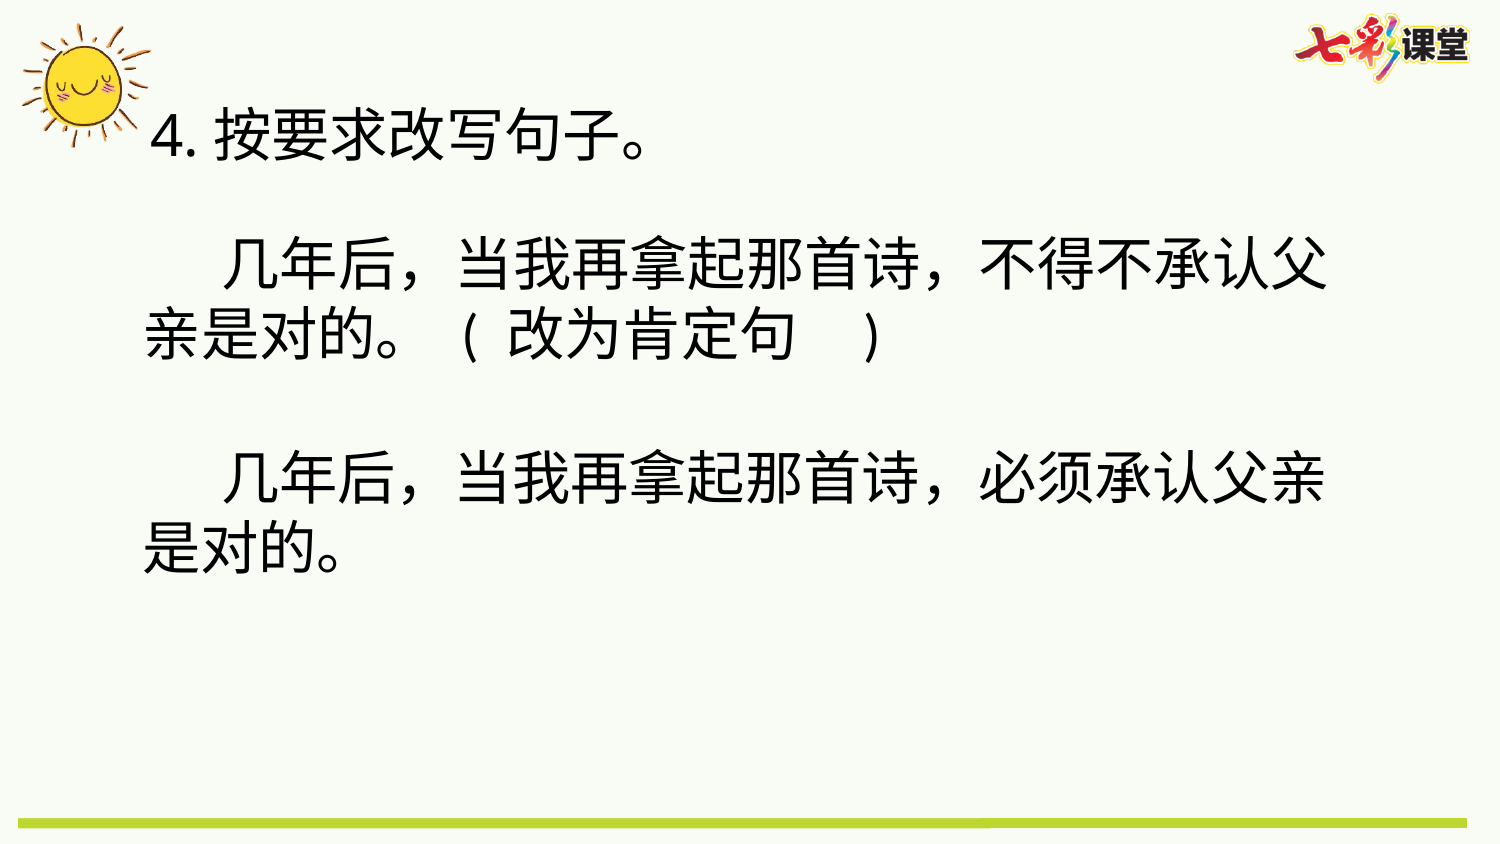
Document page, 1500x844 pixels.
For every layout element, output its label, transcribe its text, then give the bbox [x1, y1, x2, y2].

text_box 几年后，当我再拿起那首诗，必须承认父亲是对的。 [127, 433, 1345, 589]
text_box 几年后，当我再拿起那首诗，不得不承认父亲是对的。 ( 改为肯定句 ) [128, 219, 1345, 375]
picture [18, 771, 1467, 844]
picture [0, 0, 173, 172]
text_box 4.按要求改写句子。 [135, 91, 798, 176]
picture [1291, 9, 1472, 87]
